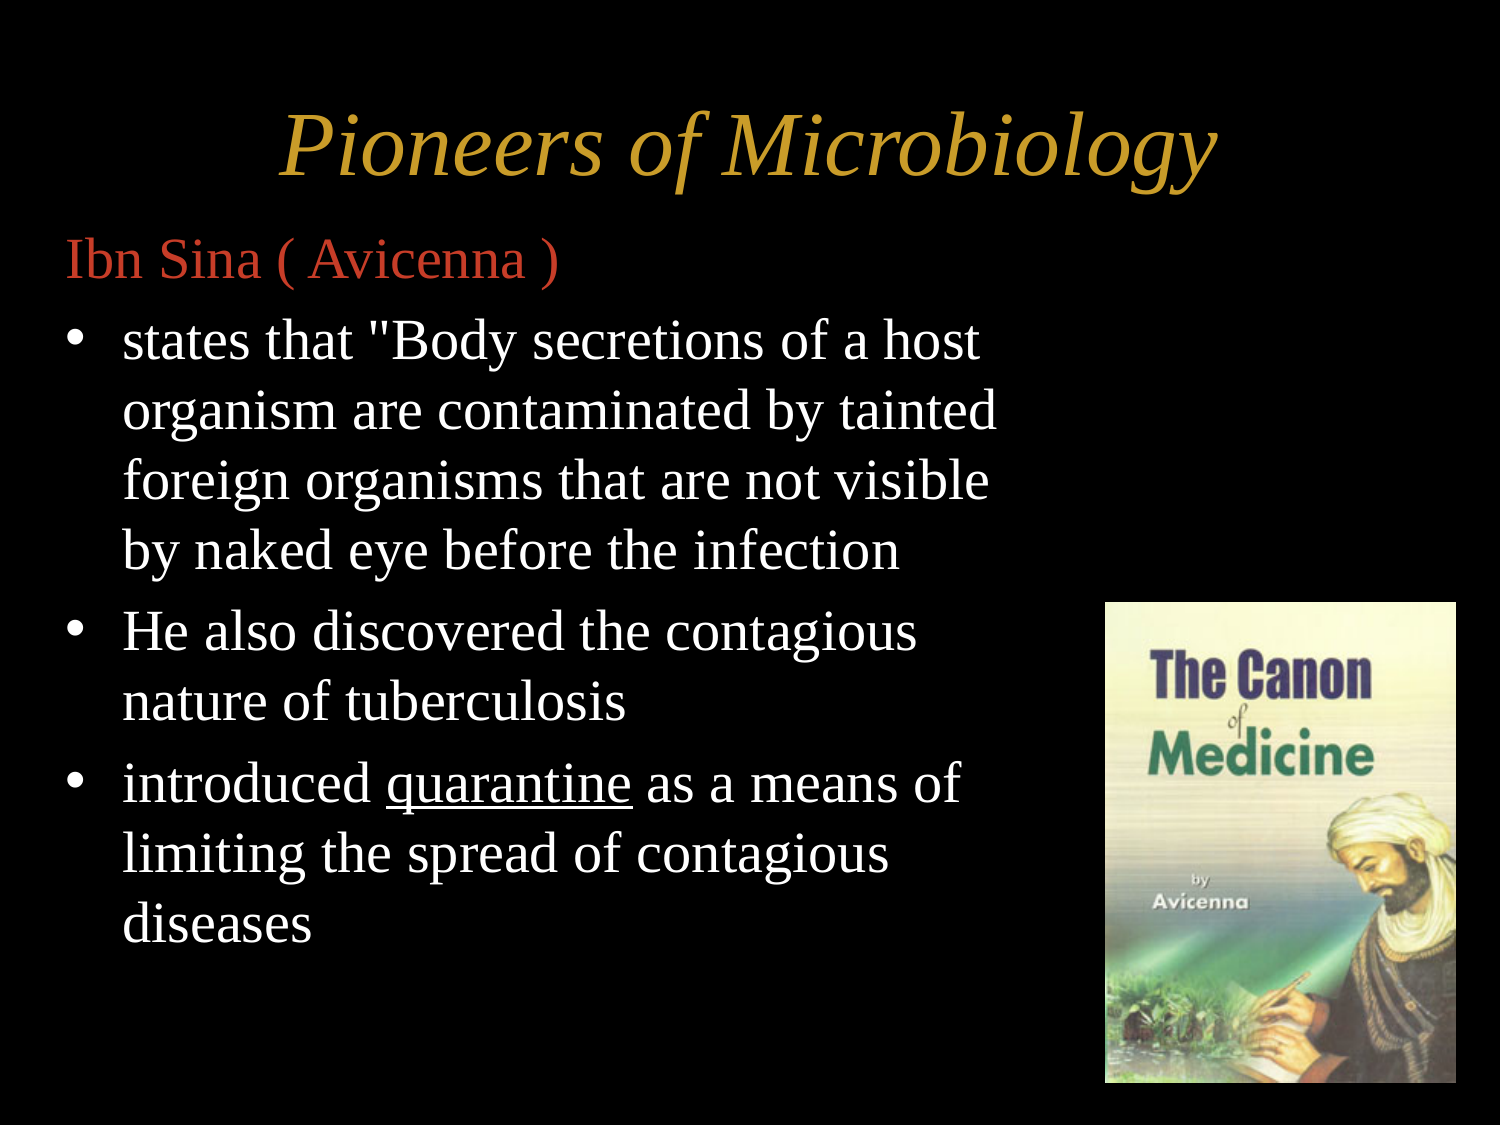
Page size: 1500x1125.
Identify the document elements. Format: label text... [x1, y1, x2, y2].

title Pioneers of Microbiology [75, 45, 1425, 233]
picture [1104, 601, 1456, 1083]
list Ibn Sina ( Avicenna ) states that "Body secretions of a host organism are contaminated by tainted foreign organisms that are not visible by naked eye before the infection He also discovered the contagious nature of tuberculosis introduced quarantine as a means of limiting the spread of contagious diseases [50, 212, 1074, 1083]
